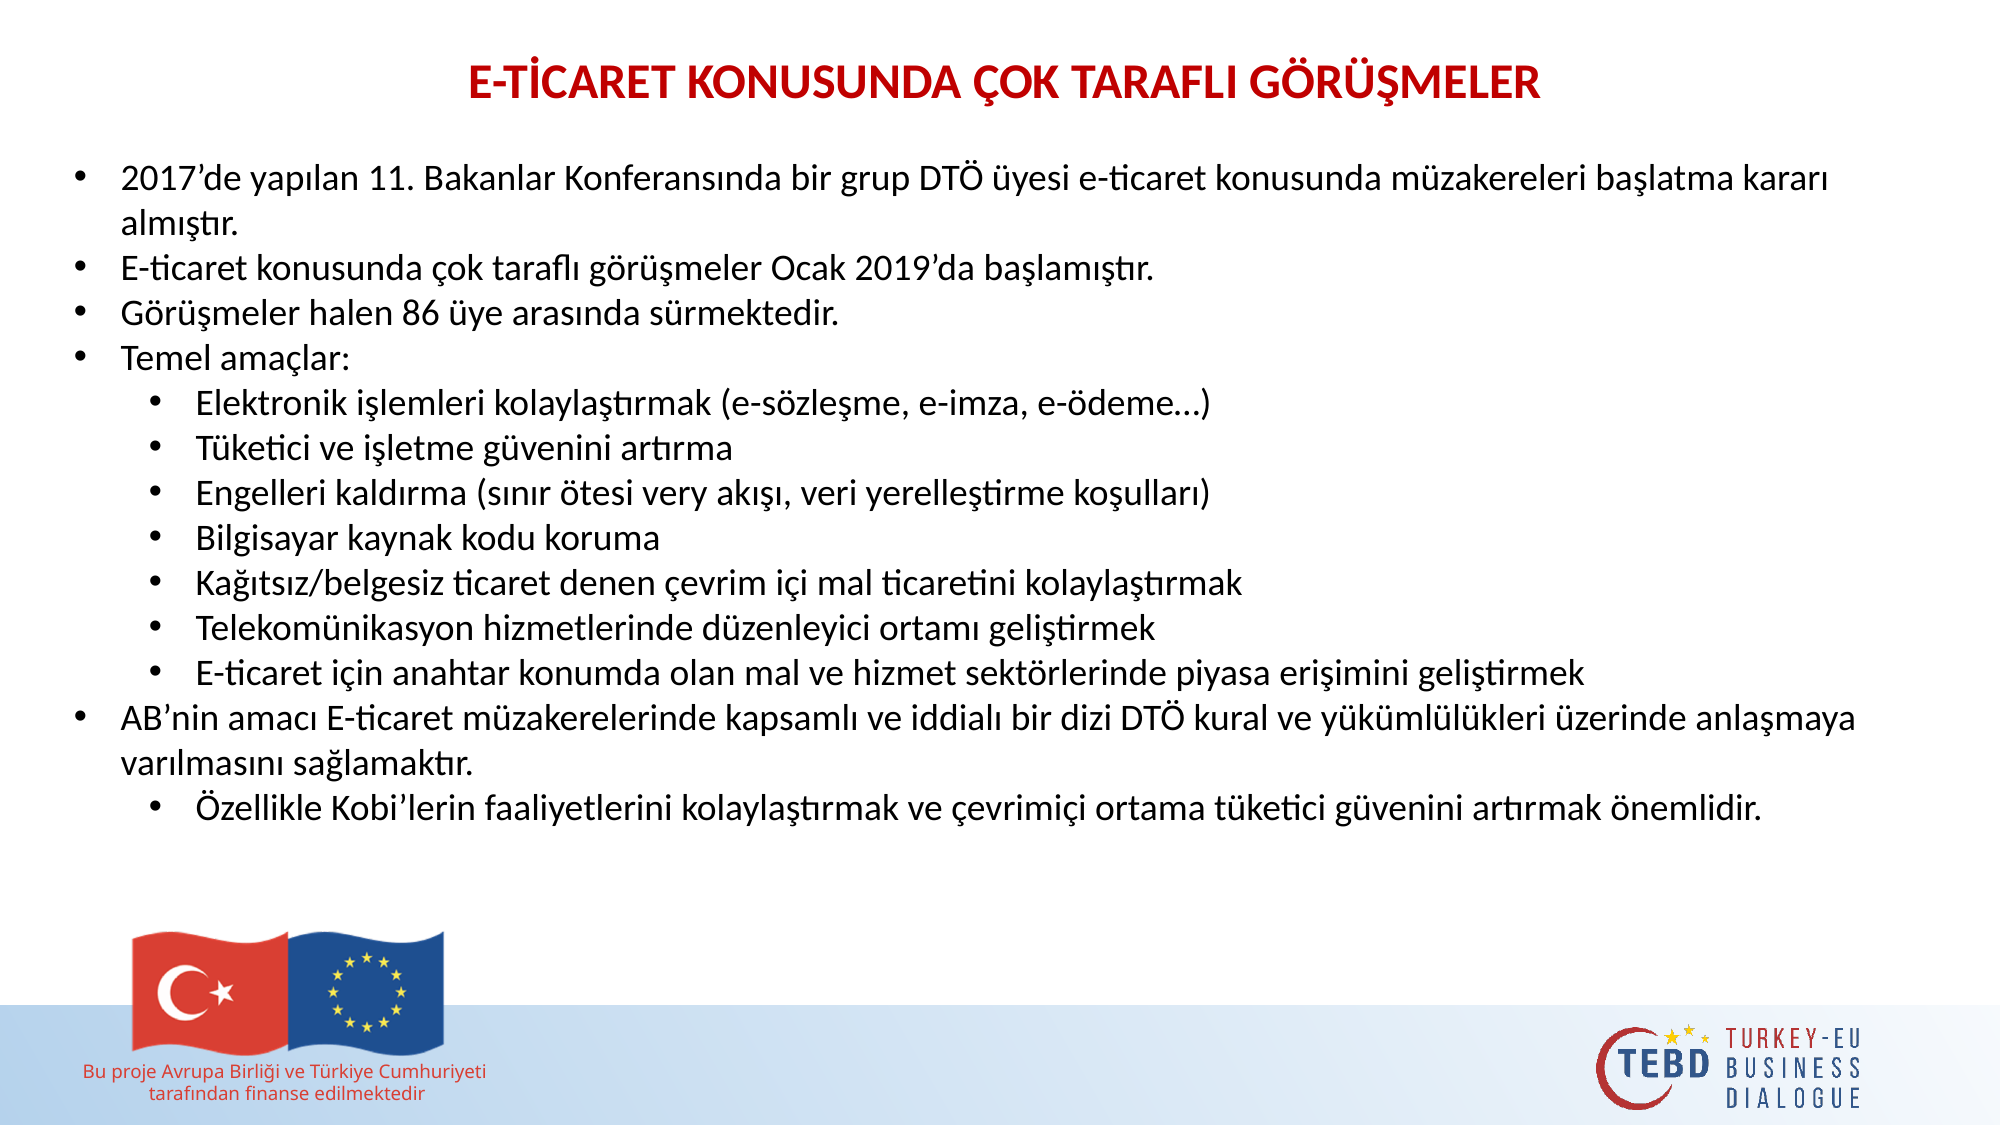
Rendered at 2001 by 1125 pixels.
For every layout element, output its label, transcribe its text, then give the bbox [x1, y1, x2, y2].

picture [1596, 1024, 1859, 1110]
text_box [0, 1004, 2000, 1125]
picture [123, 923, 450, 1062]
text_box E-TİCARET KONUSUNDA ÇOK TARAFLI GÖRÜŞMELER 2017’de yapılan 11. Bakanlar Konferansında bir grup DTÖ üyesi e-ticaret konusunda müzakereleri başlatma kararı almıştır. E-ticaret konusunda çok taraflı görüşmeler Ocak 2019’da başlamıştır. Görüşmeler halen 86 üye arasında sürmektedir. Temel amaçlar: Elektronik işlemleri kolaylaştırmak (e-sözleşme, e-imza, e-ödeme…) Tüketici ve işletme güvenini artırma Engelleri kaldırma (sınır ötesi very akışı, veri yerelleştirme koşulları) Bilgisayar kaynak kodu koruma Kağıtsız/belgesiz ticaret denen çevrim içi mal ticaretini kolaylaştırmak Telekomünikasyon hizmetlerinde düzenleyici ortamı geliştirmek E-ticaret için anahtar konumda olan mal ve hizmet sektörlerinde piyasa erişimini geliştirmek AB’nin amacı E-ticaret müzakerelerinde kapsamlı ve iddialı bir dizi DTÖ kural ve yükümlülükleri üzerinde anlaşmaya varılmasını sağlamaktır. Özellikle Kobi’lerin faaliyetlerini kolaylaştırmak ve çevrimiçi ortama tüketici güvenini artırmak önemlidir. [59, 40, 1953, 1016]
text_box Bu proje Avrupa Birliği ve Türkiye Cumhuriyeti tarafından finanse edilmektedir [0, 1052, 618, 1112]
